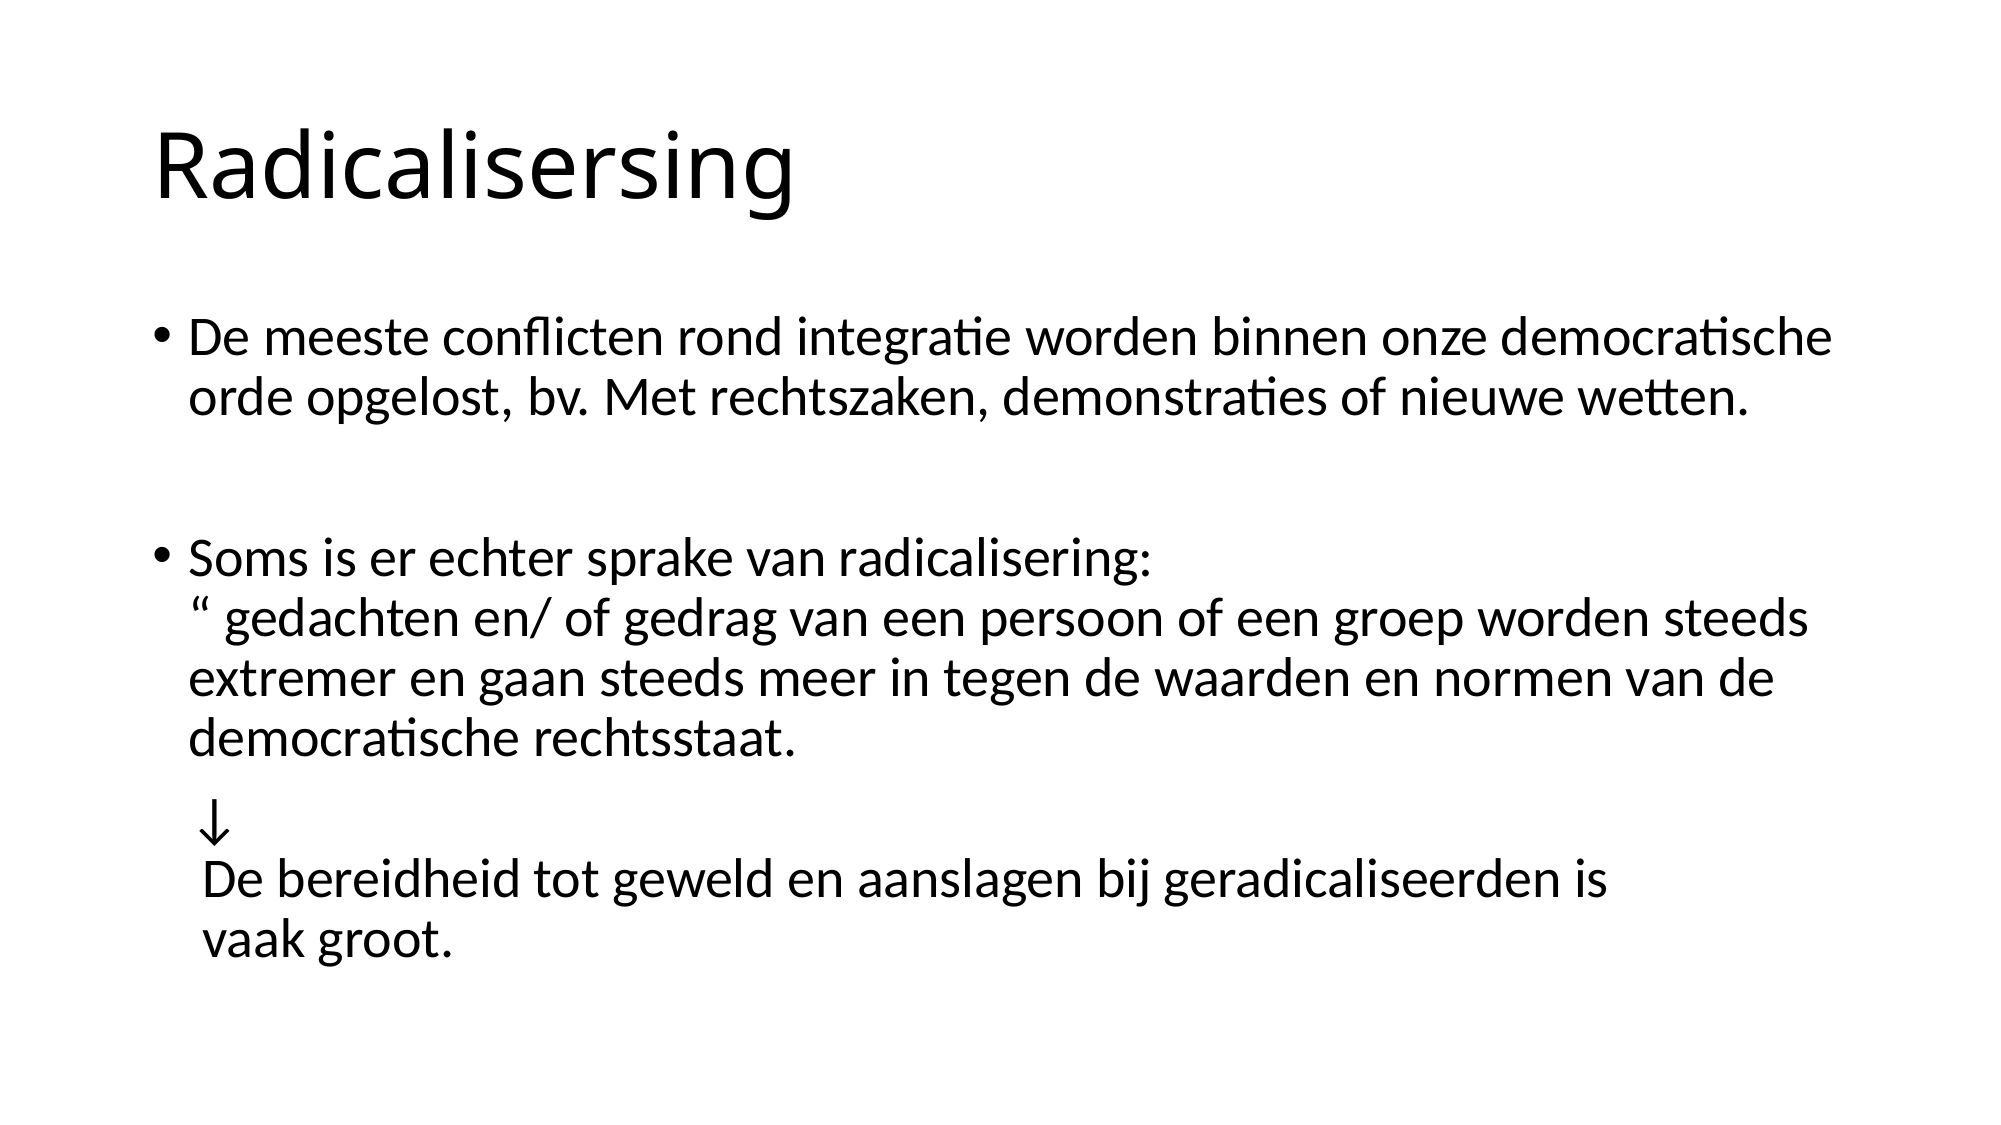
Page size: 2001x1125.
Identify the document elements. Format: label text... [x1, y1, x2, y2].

title Radicalisersing [137, 59, 1863, 278]
list De meeste conflicten rond integratie worden binnen onze democratische orde opgelost, bv. Met rechtszaken, demonstraties of nieuwe wetten. Soms is er echter sprake van radicalisering: “ gedachten en/ of gedrag van een persoon of een groep worden steeds extremer en gaan steeds meer in tegen de waarden en normen van de democratische rechtsstaat. ↓ De bereidheid tot geweld en aanslagen bij geradicaliseerden is vaak groot. [137, 299, 1863, 1014]
